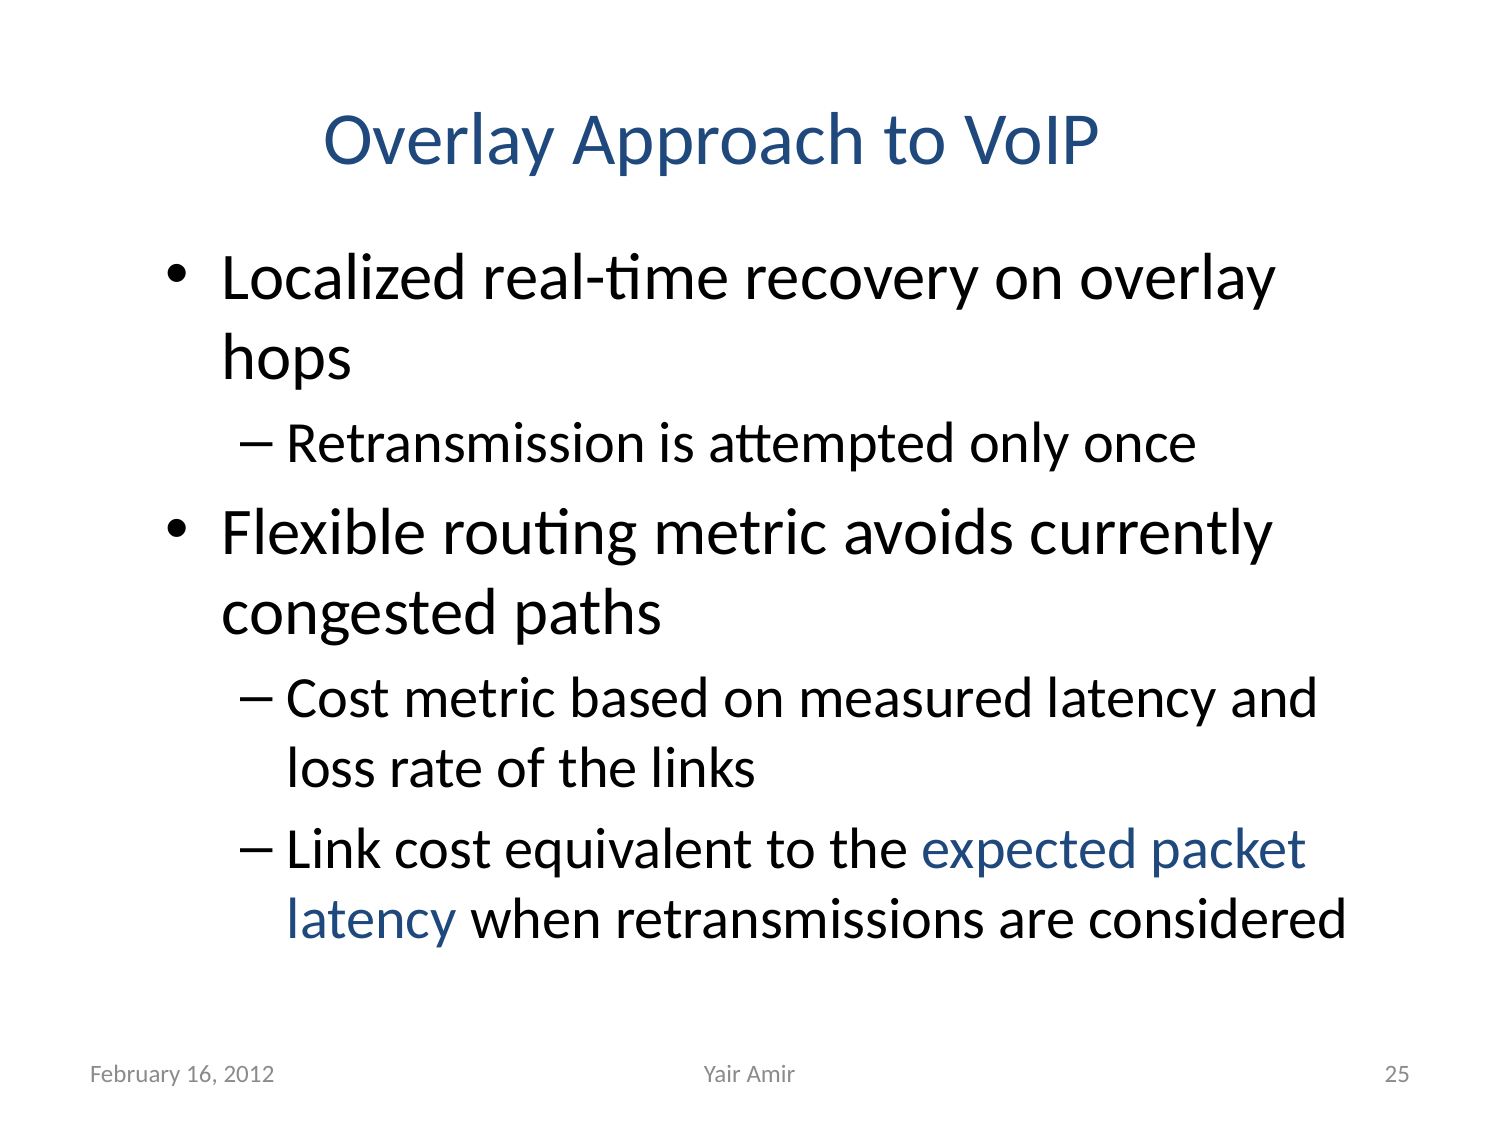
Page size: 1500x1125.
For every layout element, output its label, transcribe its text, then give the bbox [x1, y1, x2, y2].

list Localized real-time recovery on overlay hops Retransmission is attempted only once Flexible routing metric avoids currently congested paths Cost metric based on measured latency and loss rate of the links Link cost equivalent to the expected packet latency when retransmissions are considered [150, 224, 1425, 995]
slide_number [75, 1042, 425, 1103]
footer Yair Amir [512, 1042, 988, 1103]
title Overlay Approach to VoIP [75, 43, 1350, 225]
slide_number 25 [1074, 1042, 1425, 1103]
